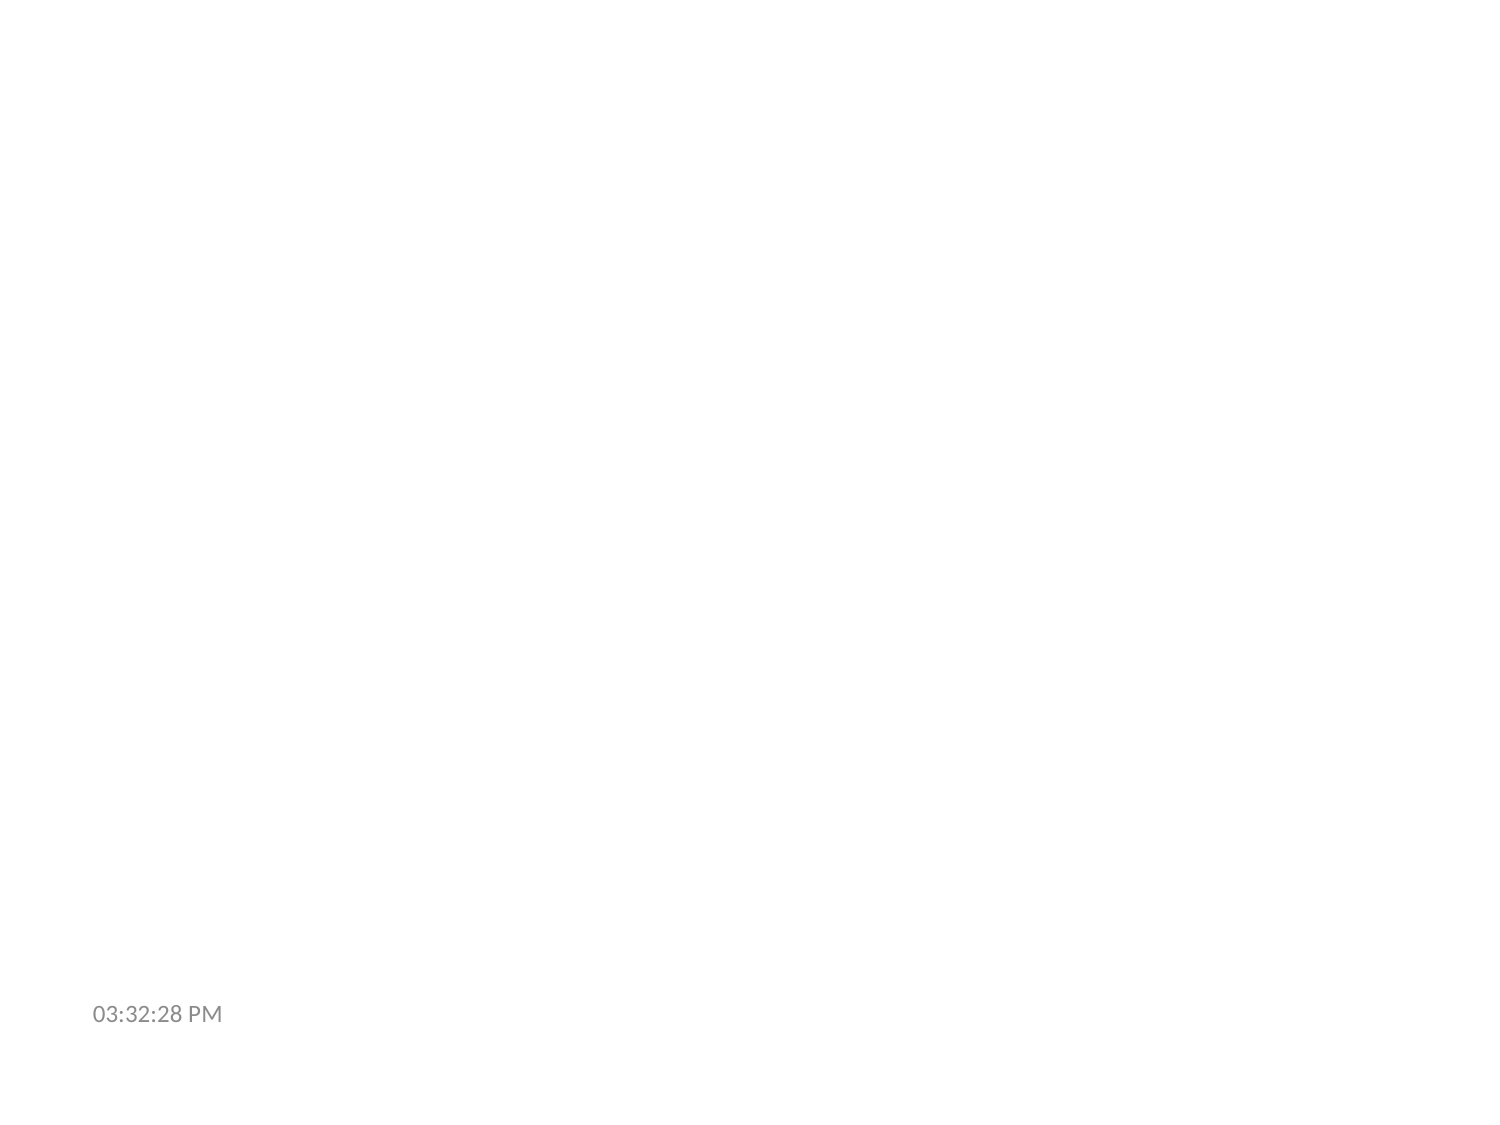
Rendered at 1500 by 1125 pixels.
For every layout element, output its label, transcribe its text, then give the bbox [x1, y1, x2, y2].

text_box 3:35:09 PM [77, 982, 428, 1043]
